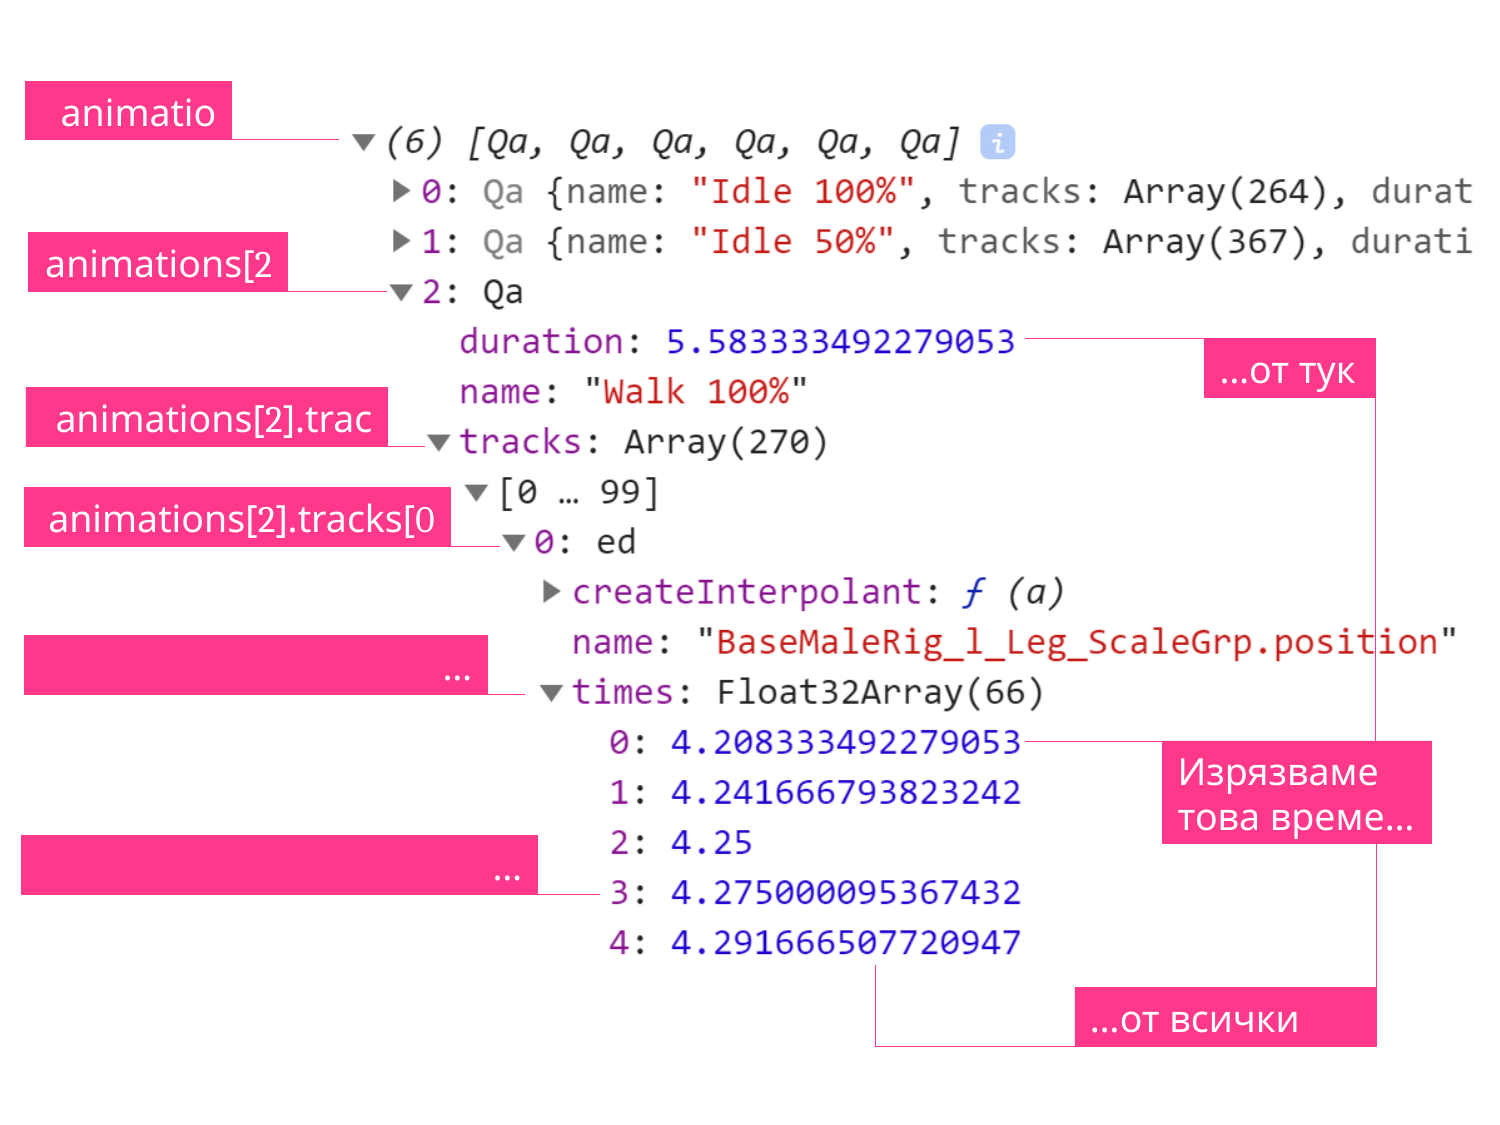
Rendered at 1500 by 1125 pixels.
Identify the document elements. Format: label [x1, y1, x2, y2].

text_box [25, 387, 426, 447]
text_box [24, 635, 526, 695]
text_box [1024, 338, 1376, 742]
picture [337, 112, 1476, 963]
text_box [24, 487, 501, 547]
text_box [28, 232, 388, 292]
text_box [25, 80, 340, 140]
text_box [1024, 740, 1432, 844]
text_box [874, 835, 1377, 1047]
text_box [21, 835, 601, 895]
